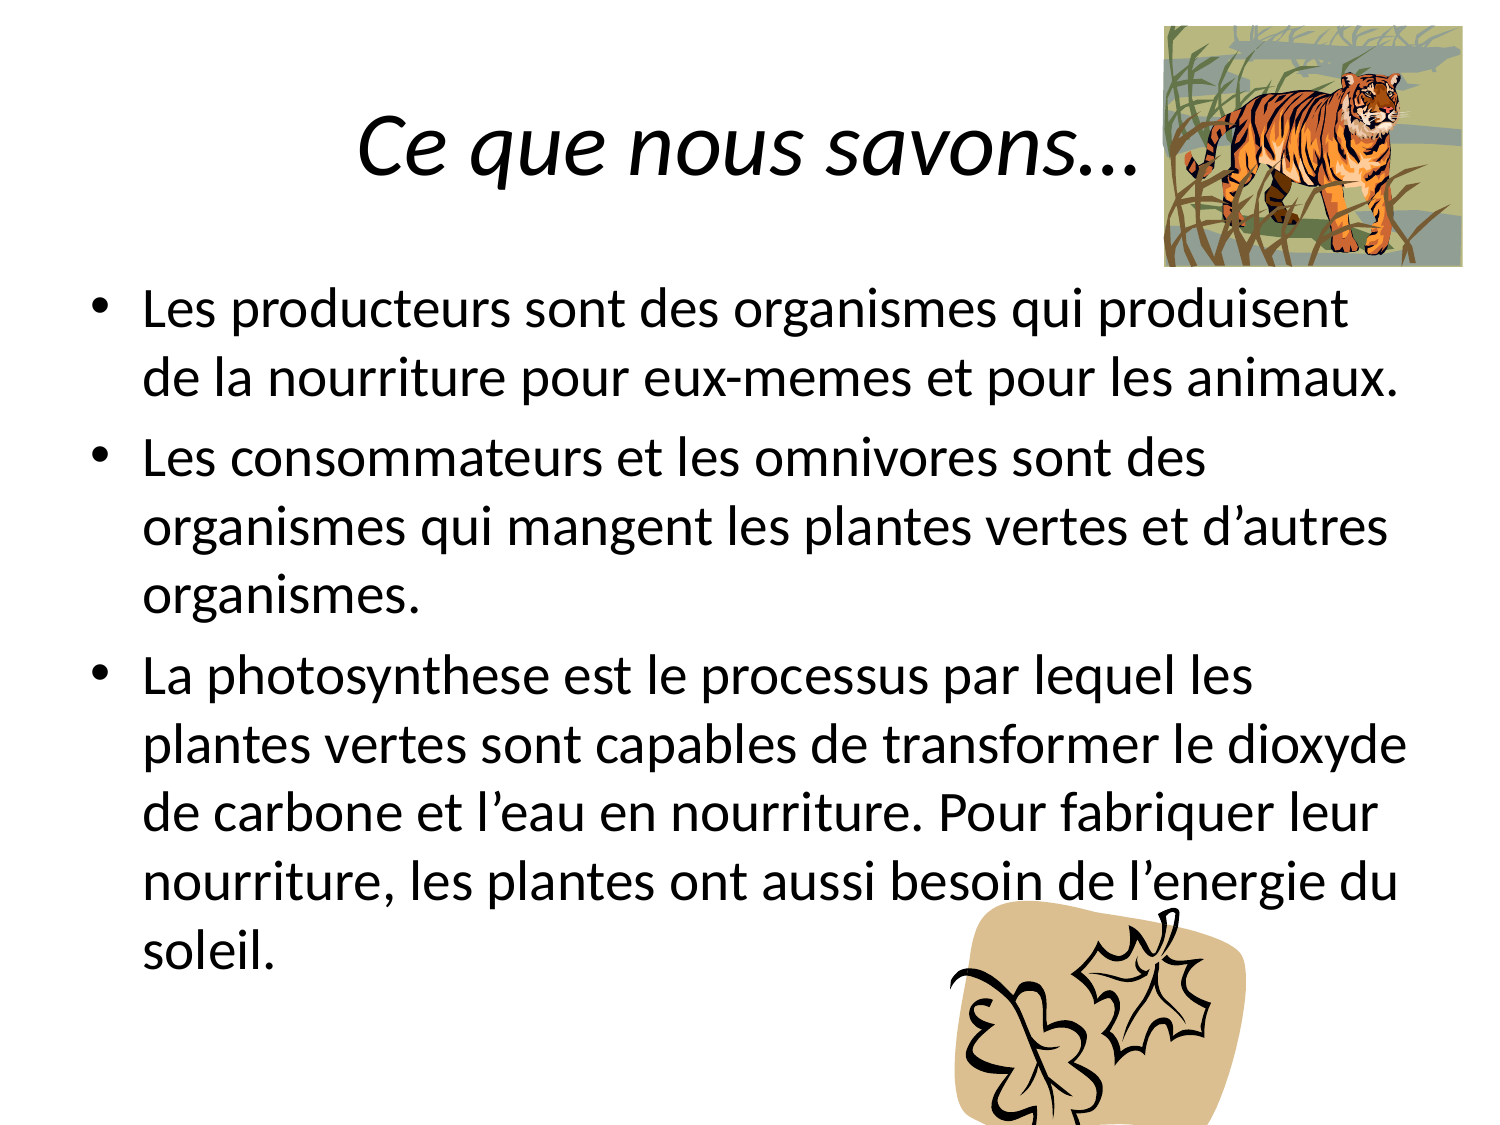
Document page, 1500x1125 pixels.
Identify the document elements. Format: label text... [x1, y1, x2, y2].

picture [1162, 24, 1463, 268]
list Les producteurs sont des organismes qui produisent de la nourriture pour eux-memes et pour les animaux. Les consommateurs et les omnivores sont des organismes qui mangent les plantes vertes et d’autres organismes. La photosynthese est le processus par lequel les plantes vertes sont capables de transformer le dioxyde de carbone et l’eau en nourriture. Pour fabriquer leur nourriture, les plantes ont aussi besoin de l’energie du soleil. [75, 262, 1425, 1005]
picture [949, 899, 1247, 1125]
title Ce que nous savons… [75, 45, 1157, 233]
